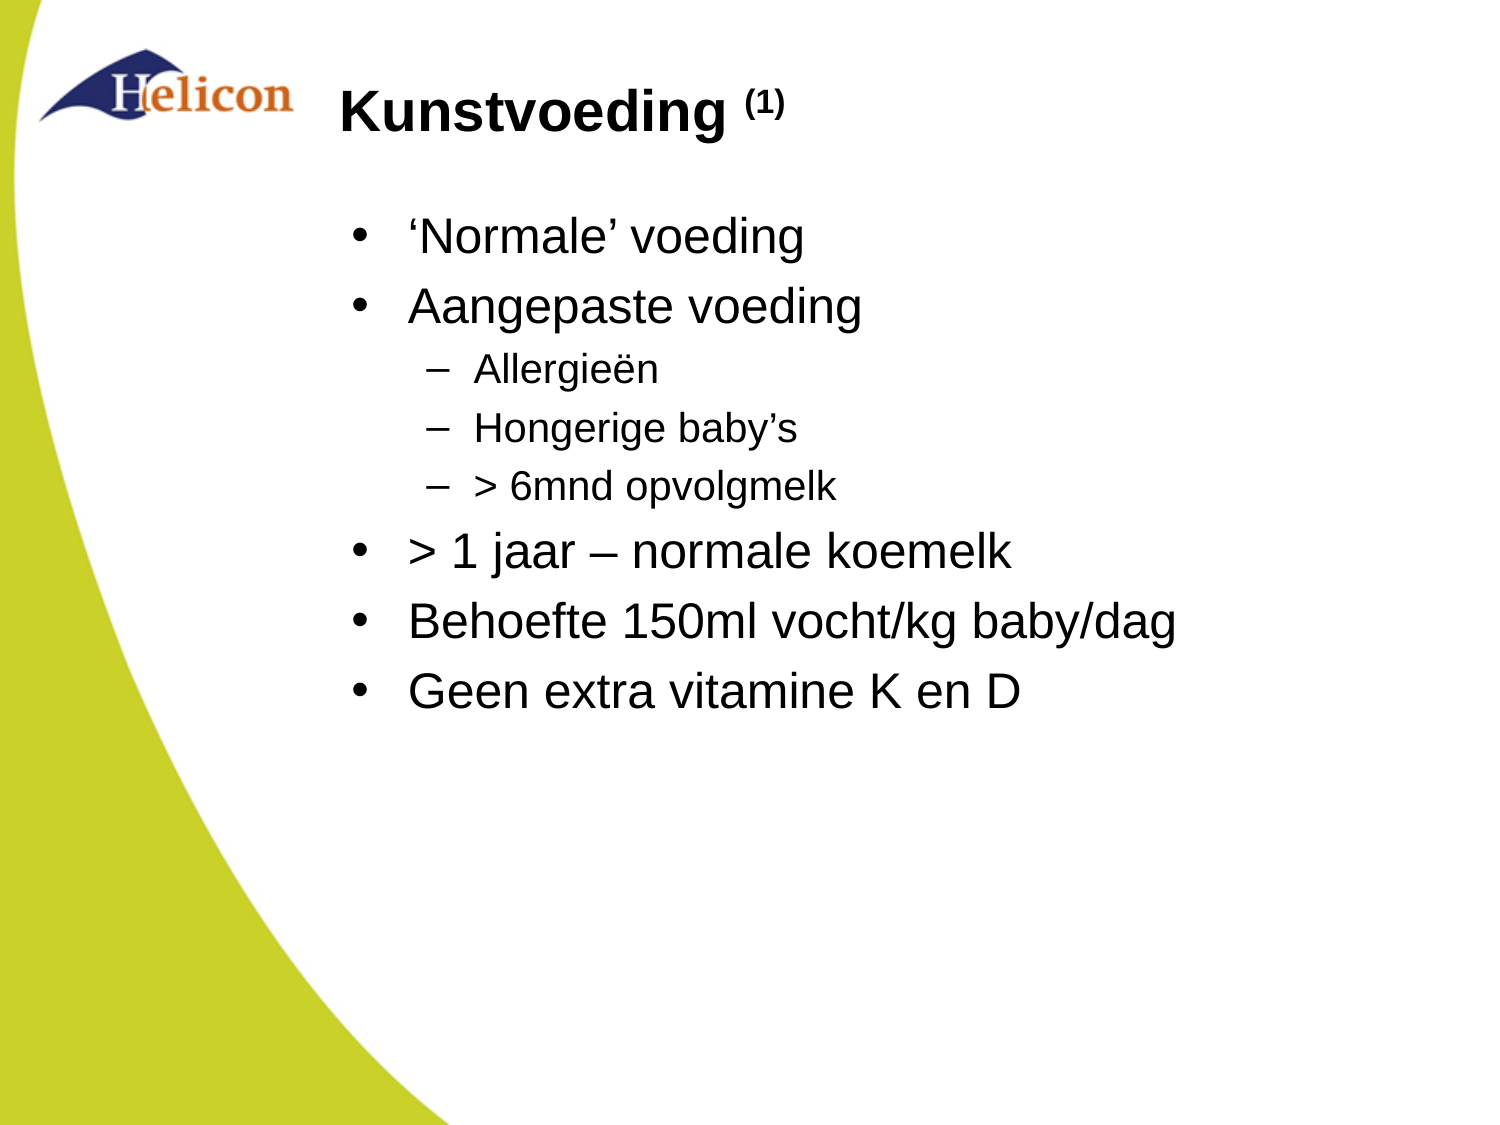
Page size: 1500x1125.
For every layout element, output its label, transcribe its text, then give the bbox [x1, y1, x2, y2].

picture [0, 0, 1500, 1125]
title Kunstvoeding (1) [324, 54, 1415, 161]
list ‘Normale’ voeding Aangepaste voeding Allergieën Hongerige baby’s > 6mnd opvolgmelk > 1 jaar – normale koemelk Behoefte 150ml vocht/kg baby/dag Geen extra vitamine K en D [336, 196, 1425, 1005]
